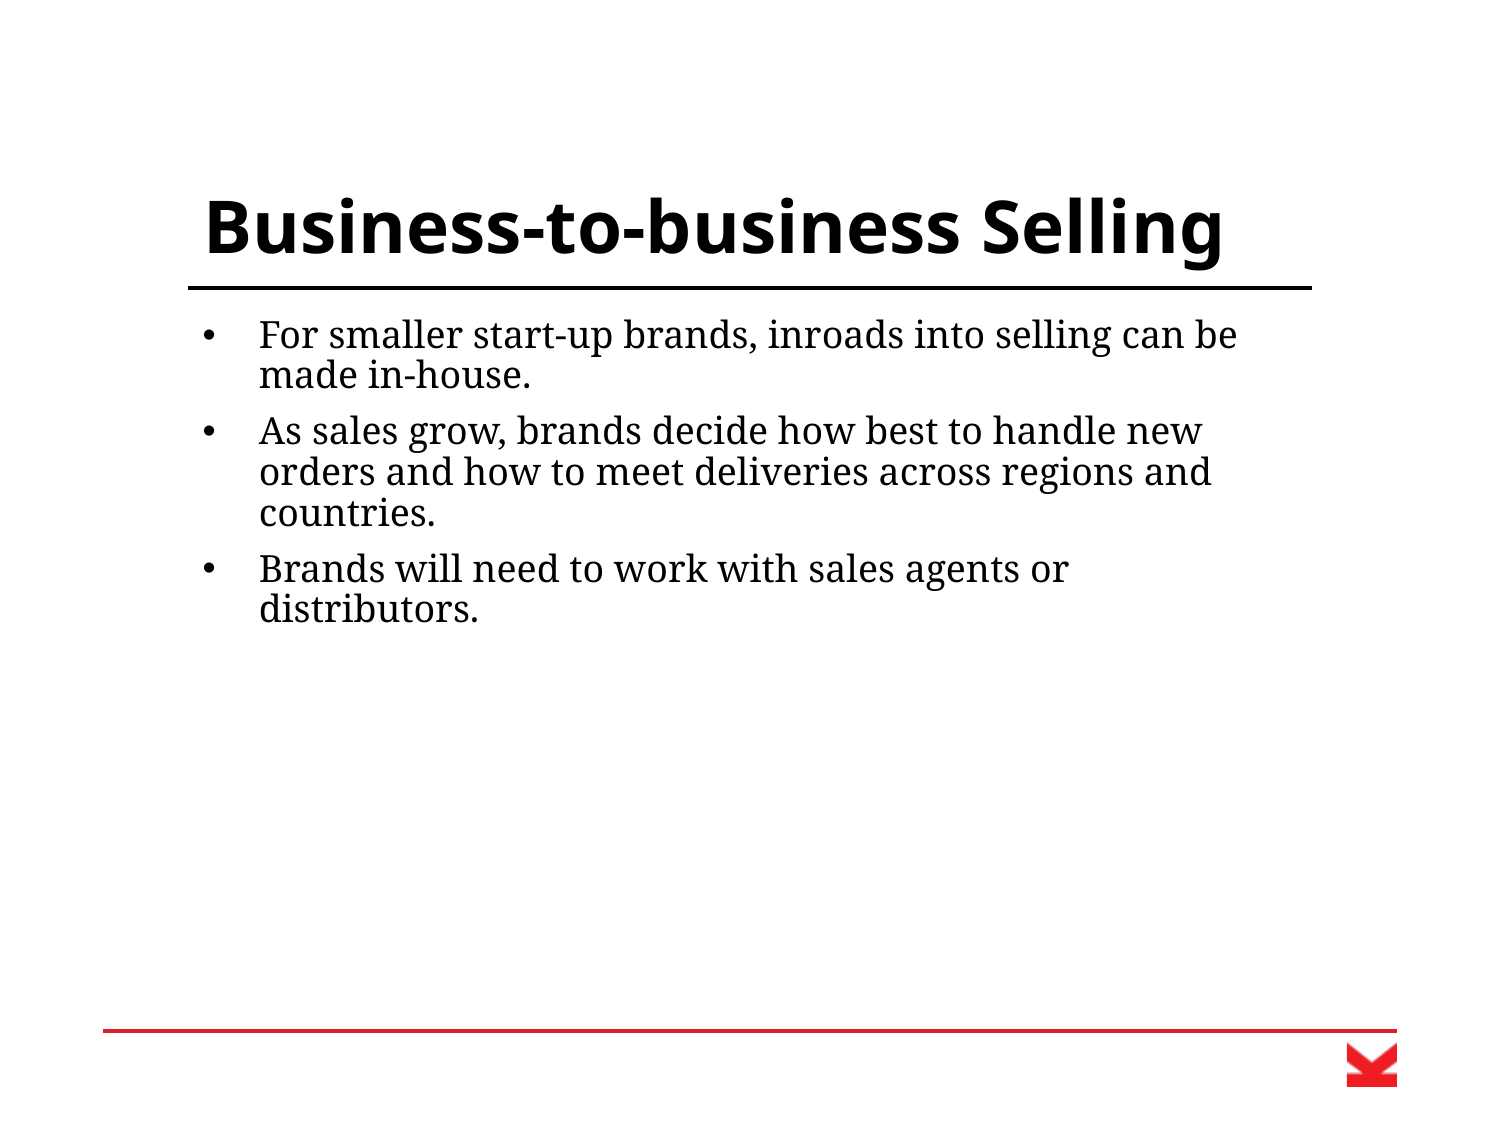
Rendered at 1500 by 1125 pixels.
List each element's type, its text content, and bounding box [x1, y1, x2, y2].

title Business-to-business Selling [188, 59, 1312, 278]
subtitle For smaller start-up brands, inroads into selling can be made in-house. As sales grow, brands decide how best to handle new orders and how to meet deliveries across regions and countries. Brands will need to work with sales agents or distributors. [187, 308, 1313, 863]
